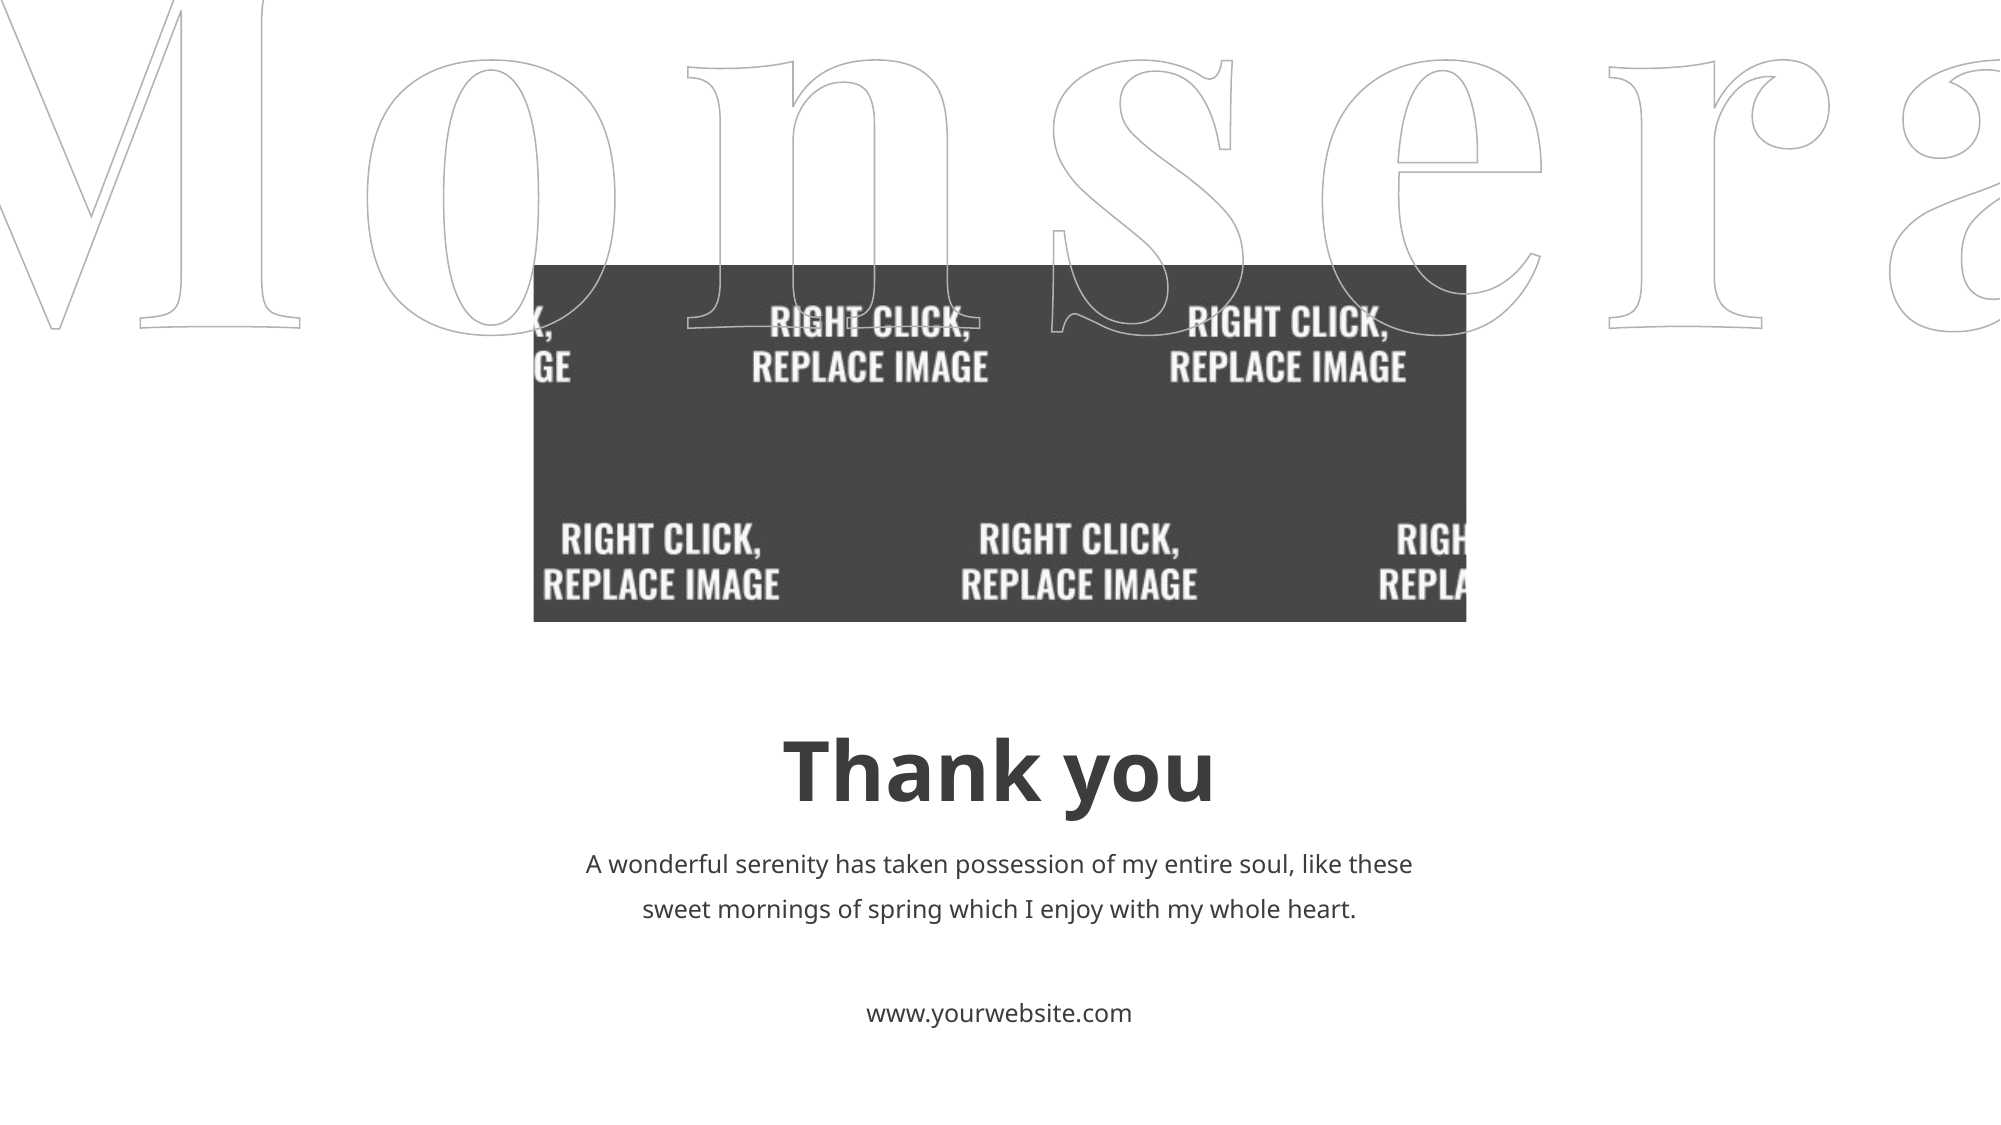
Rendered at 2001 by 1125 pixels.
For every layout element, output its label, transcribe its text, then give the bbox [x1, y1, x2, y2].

text_box A wonderful serenity has taken possession of my entire soul, like these sweet mornings of spring which I enjoy with my whole heart. [561, 826, 1439, 931]
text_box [0, 0, 2000, 336]
text_box www.yourwebsite.com [814, 989, 1186, 1035]
list Thank you [622, 705, 1378, 826]
picture [533, 336, 1467, 622]
